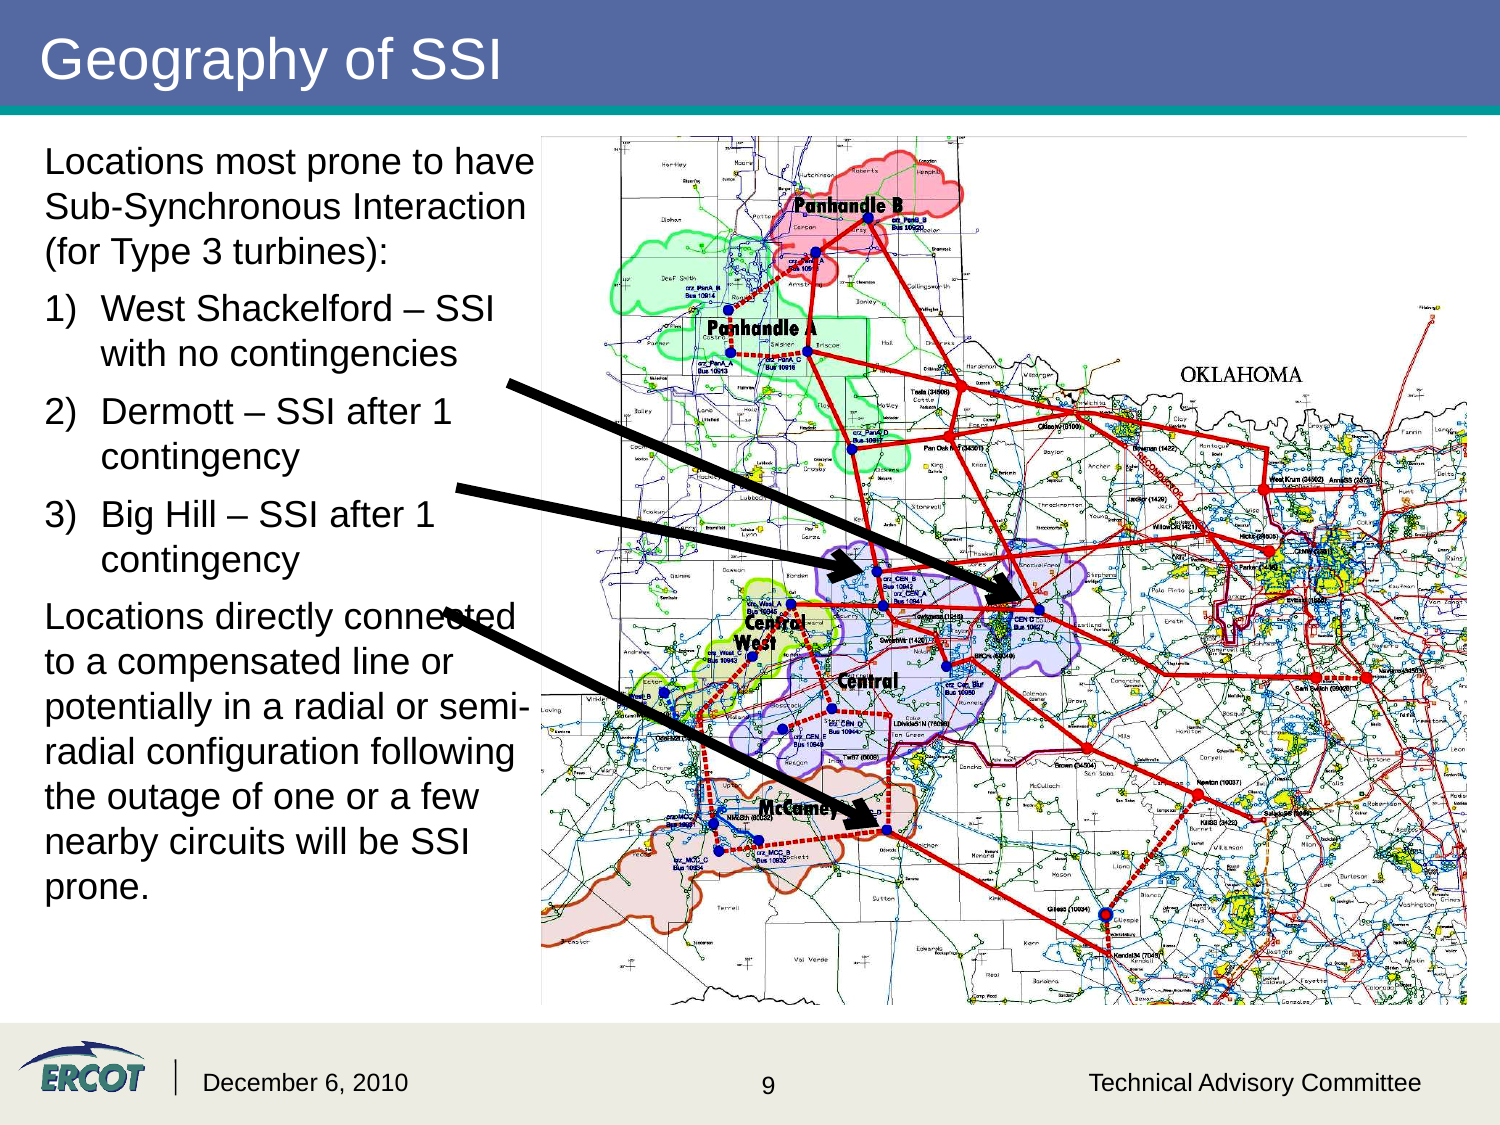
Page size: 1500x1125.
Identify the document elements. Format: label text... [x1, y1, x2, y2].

text_box Locations most prone to have Sub-Synchronous Interaction (for Type 3 turbines): West Shackelford – SSI with no contingencies Dermott – SSI after 1 contingency Big Hill – SSI after 1 contingency Locations directly connected to a compensated line or potentially in a radial or semi-radial configuration following the outage of one or a few nearby circuits will be SSI prone. [29, 129, 551, 915]
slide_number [187, 1059, 538, 1125]
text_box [443, 610, 880, 827]
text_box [507, 382, 1023, 601]
title Geography of SSI [24, 0, 1451, 113]
footer Technical Advisory Committee [1024, 1059, 1438, 1125]
picture [10, 1031, 151, 1111]
picture [540, 135, 1467, 1005]
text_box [455, 487, 865, 573]
